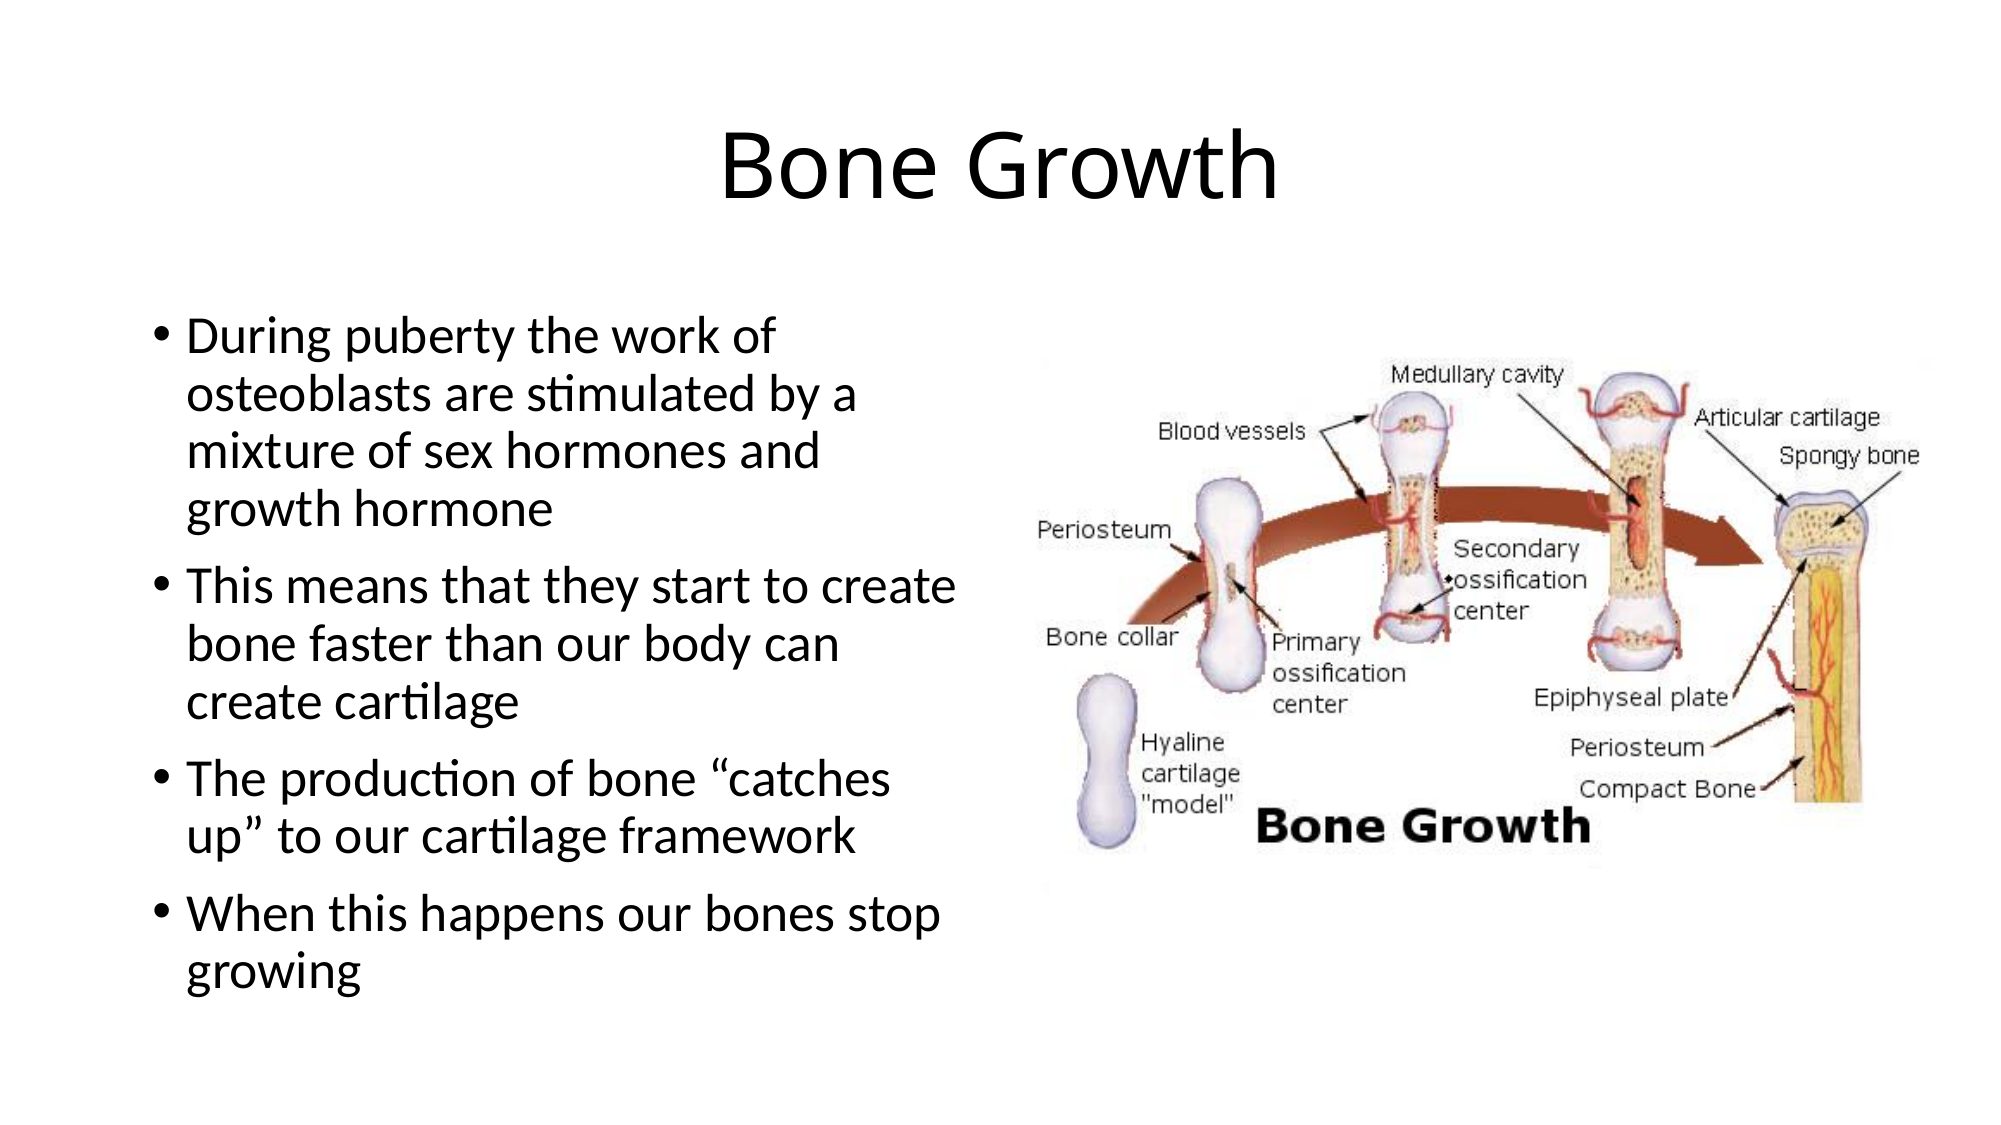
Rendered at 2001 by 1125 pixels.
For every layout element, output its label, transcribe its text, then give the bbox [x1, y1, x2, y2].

title Bone Growth [137, 59, 1863, 278]
list During puberty the work of osteoblasts are stimulated by a mixture of sex hormones and growth hormone This means that they start to create bone faster than our body can create cartilage The production of bone “catches up” to our cartilage framework When this happens our bones stop growing [137, 299, 988, 1014]
picture [1035, 357, 1933, 893]
